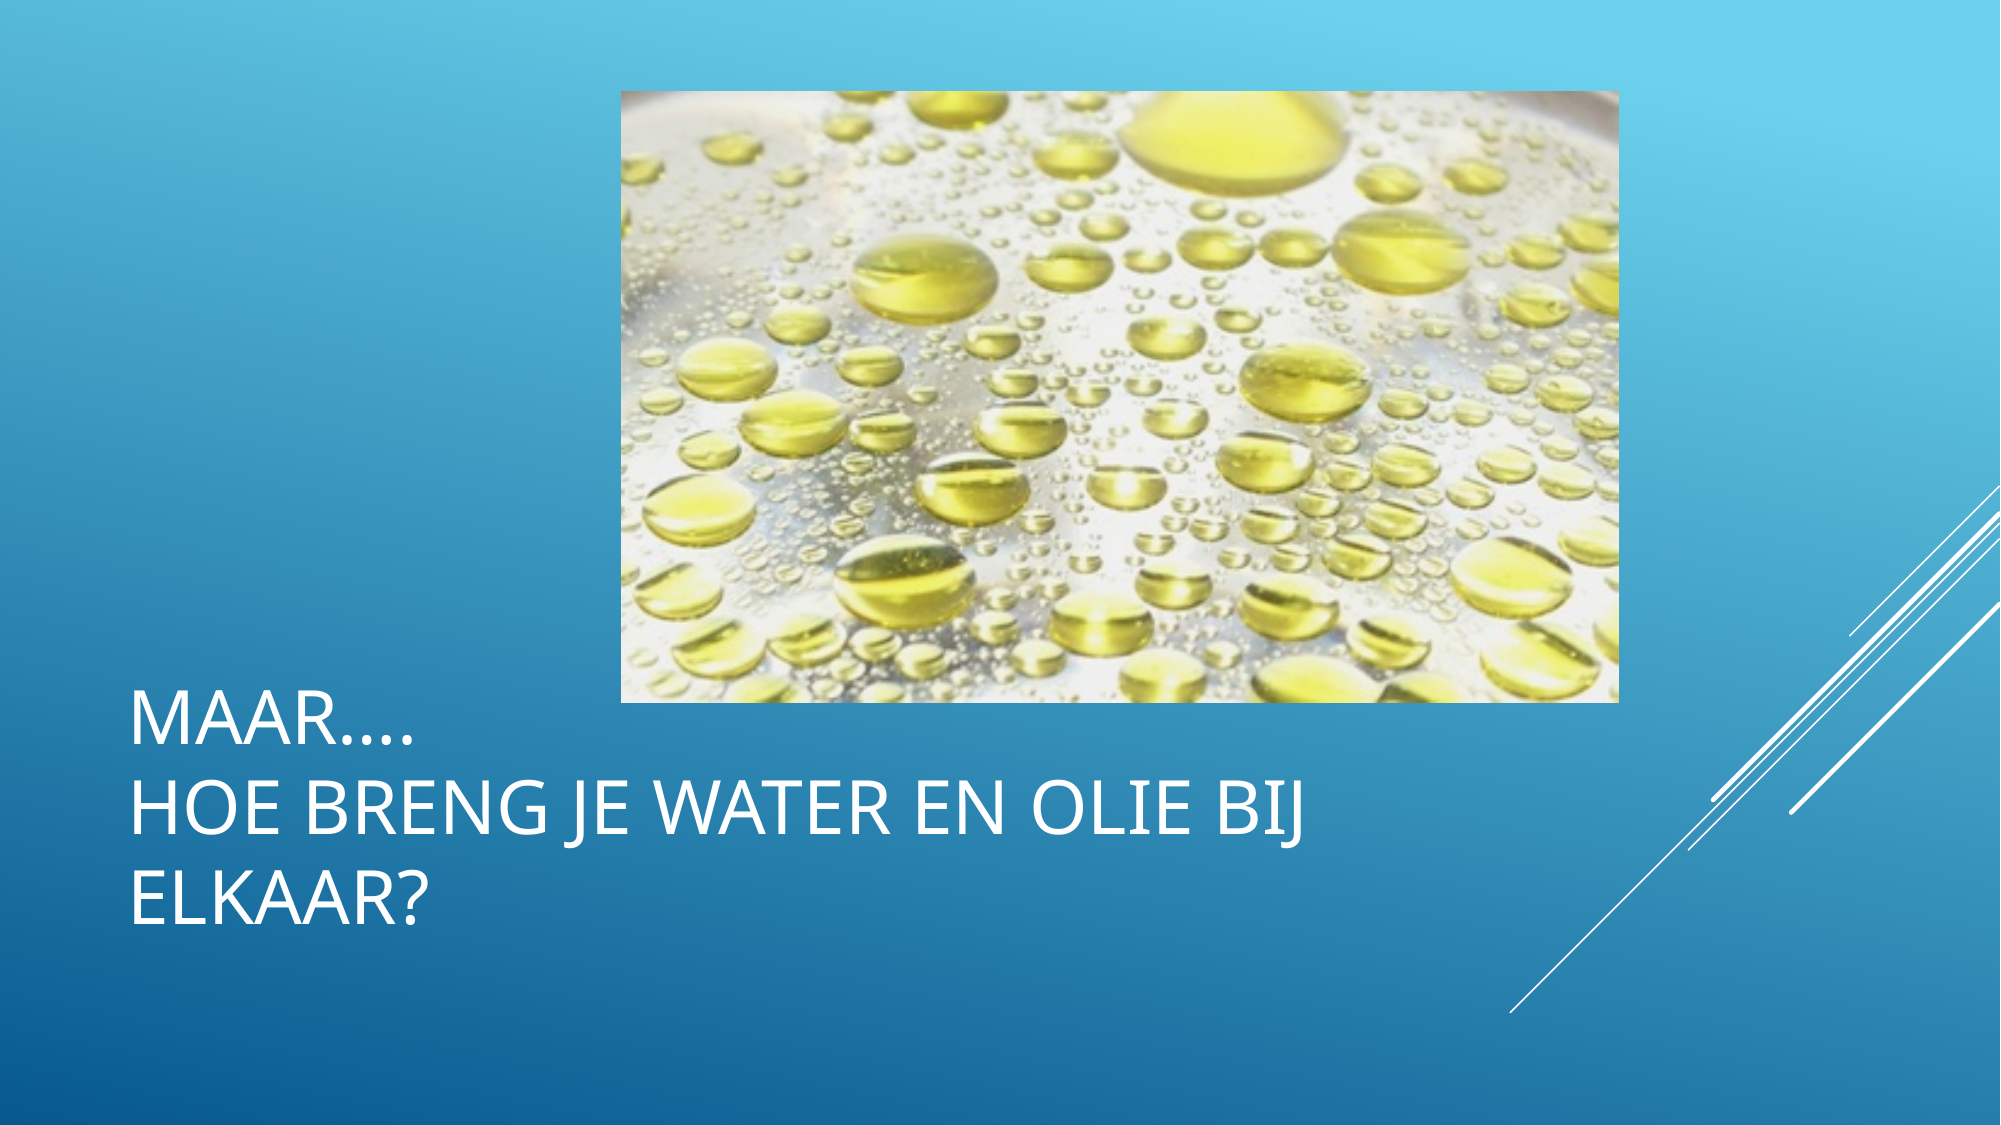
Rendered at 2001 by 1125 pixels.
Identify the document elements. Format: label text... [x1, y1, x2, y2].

title Maar…. Hoe Breng je water en olie bij elkaar? [112, 625, 1513, 984]
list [620, 91, 1619, 704]
